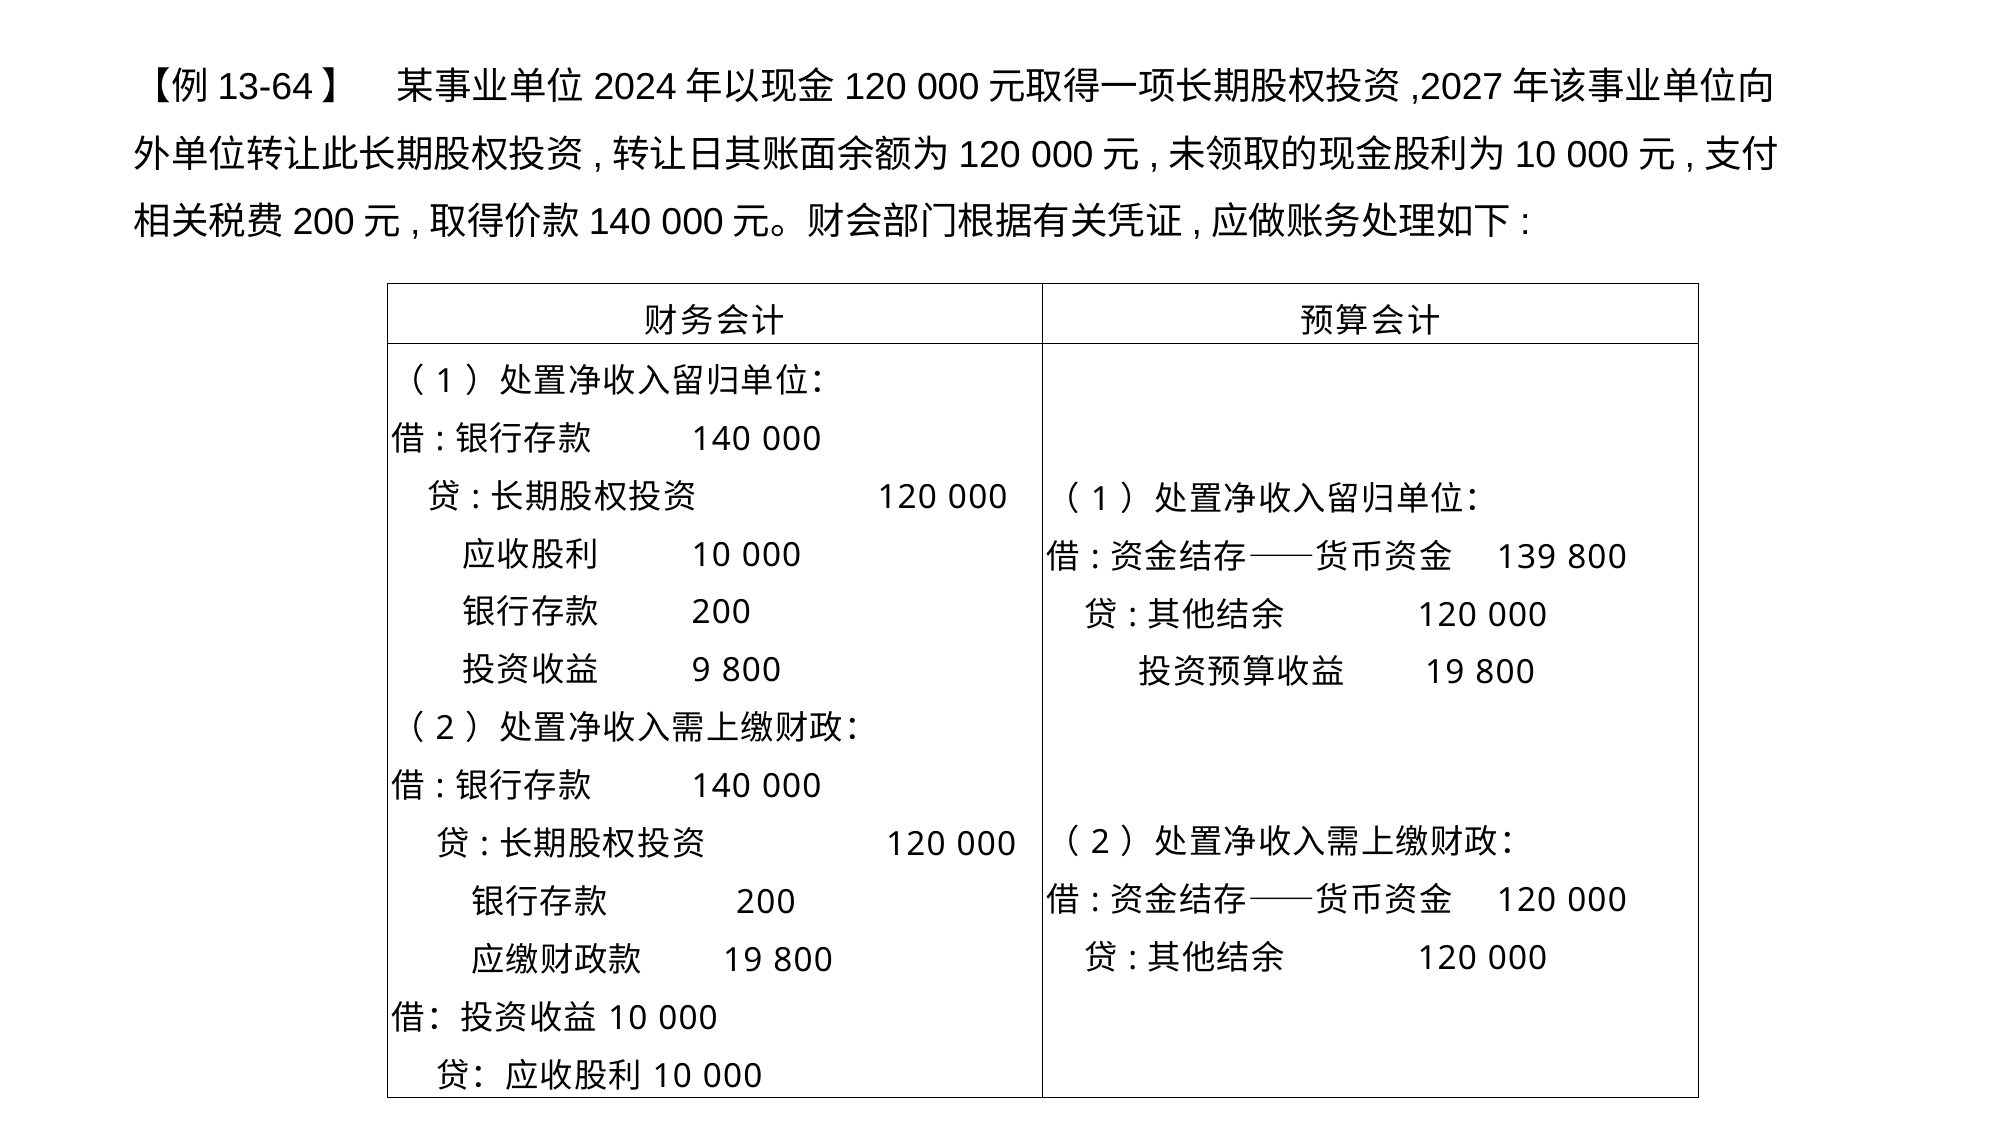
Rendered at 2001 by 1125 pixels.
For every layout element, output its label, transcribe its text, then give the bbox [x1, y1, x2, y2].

table_cell （1）处置净收入留归单位： 借:资金结存——货币资金 139 800 贷:其他结余 120 000 投资预算收益 19 800 （2）处置净收入需上缴财政： 借:资金结存——货币资金 120 000 贷:其他结余 120 000 [1043, 344, 1698, 1097]
table_header 预算会计 [1043, 284, 1698, 343]
text_box 【例13-64】 某事业单位2024年以现金120 000元取得一项长期股权投资,2027年该事业单位向外单位转让此长期股权投资,转让日其账面余额为120 000元,未领取的现金股利为10 000元,支付相关税费200元,取得价款140 000元。财会部门根据有关凭证,应做账务处理如下: [118, 32, 1813, 256]
table_header 财务会计 [388, 284, 1042, 343]
table_cell （1）处置净收入留归单位： 借:银行存款 140 000 贷:长期股权投资 120 000 应收股利 10 000 银行存款 200 投资收益 9 800 （2）处置净收入需上缴财政： 借:银行存款 140 000 贷:长期股权投资 120 000 银行存款 200 应缴财政款 19 800 借：投资收益10 000 贷：应收股利10 000 [388, 344, 1042, 1097]
